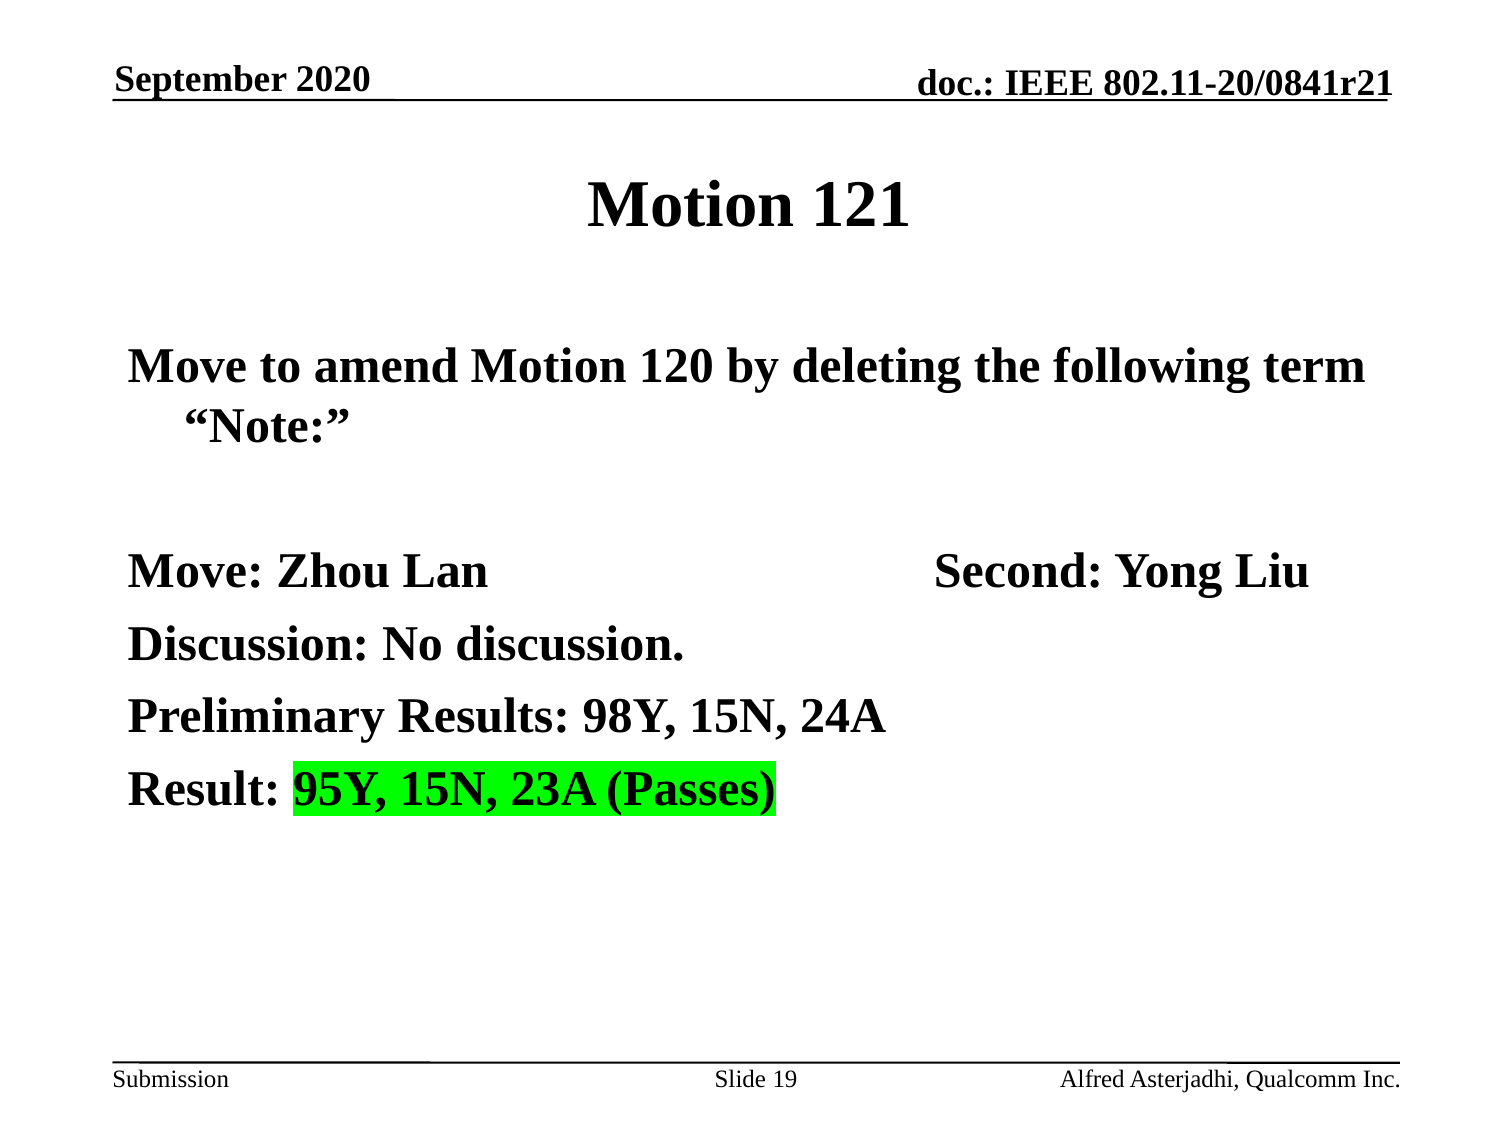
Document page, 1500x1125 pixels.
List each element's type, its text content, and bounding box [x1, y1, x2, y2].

list Move to amend Motion 120 by deleting the following term “Note:” Move: Zhou Lan Second: Yong Liu Discussion: No discussion. Preliminary Results: 98Y, 15N, 24A Result: 95Y, 15N, 23A (Passes) [112, 324, 1388, 1000]
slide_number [114, 54, 423, 100]
slide_number Slide 19 [712, 1061, 800, 1123]
title Motion 121 [112, 112, 1388, 288]
footer Alfred Asterjadhi, Qualcomm Inc. [878, 1061, 1402, 1093]
